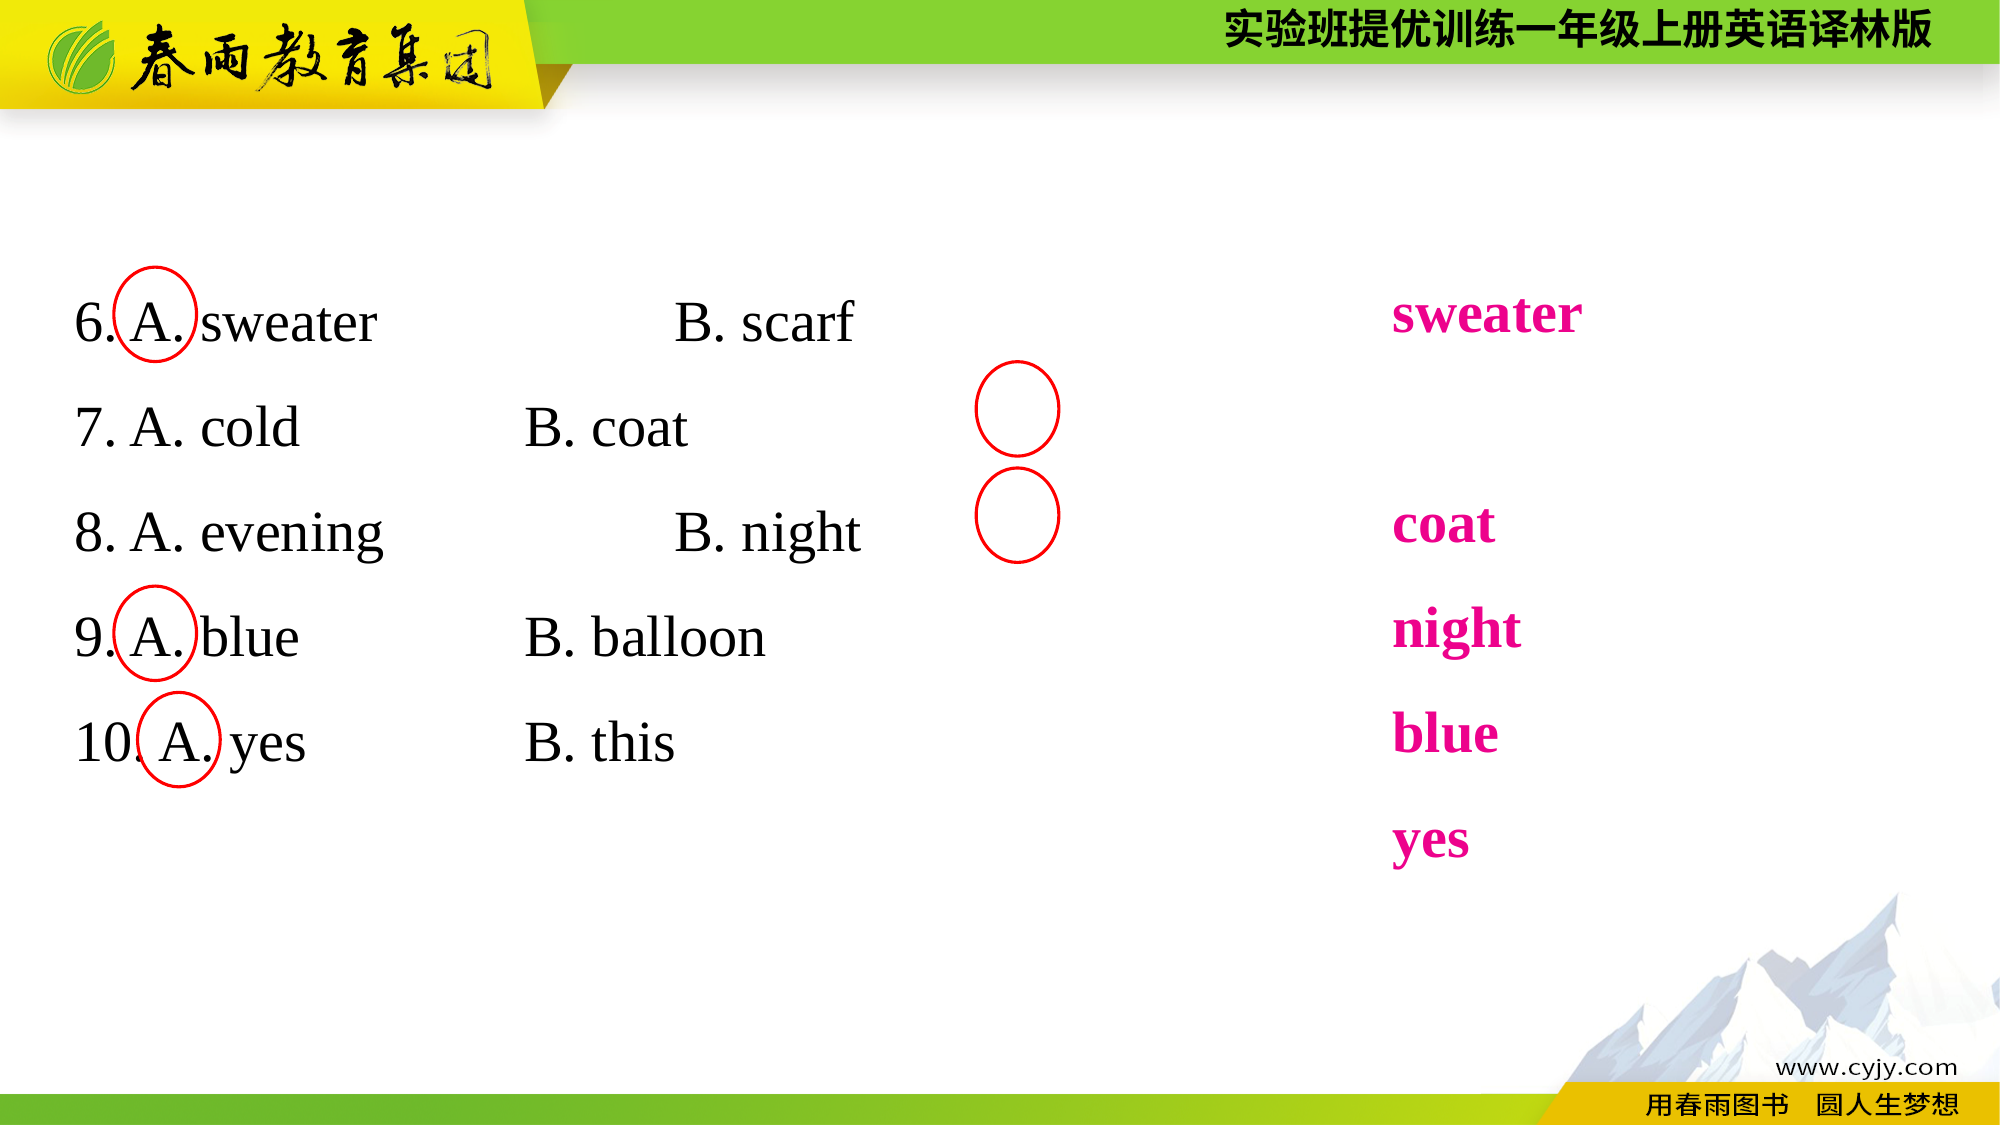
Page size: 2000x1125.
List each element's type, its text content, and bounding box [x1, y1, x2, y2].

text_box [113, 267, 197, 362]
text_box [976, 467, 1059, 563]
text_box [976, 361, 1059, 457]
text_box [137, 692, 221, 787]
text_box sweater coat night blue yes [1377, 231, 1626, 877]
picture [0, 0, 2000, 1125]
text_box [113, 586, 197, 681]
list 6. A. sweater B. scarf 7. A. cold B. coat 8. A. evening B. night 9. A. blue B. balloon 10. A. yes B. this [59, 240, 1377, 774]
